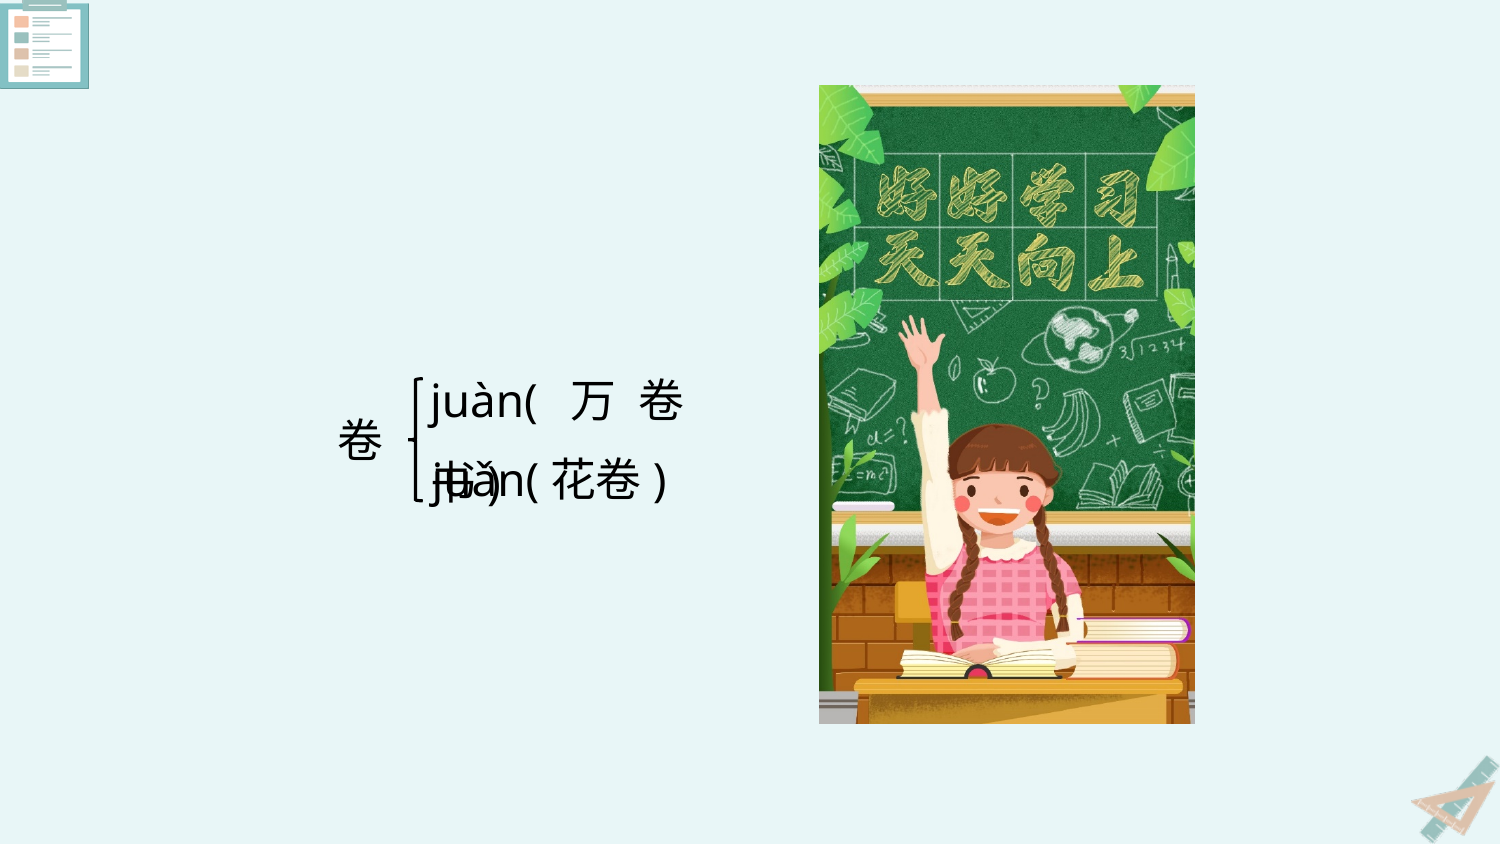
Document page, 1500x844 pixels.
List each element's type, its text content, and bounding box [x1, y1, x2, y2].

text_box juàn(万卷书) [415, 336, 699, 517]
picture [0, 0, 89, 89]
text_box [408, 379, 415, 500]
text_box 卷 [323, 404, 369, 475]
text_box juǎn(花卷) [416, 415, 701, 513]
picture [819, 85, 1195, 724]
picture [1411, 755, 1500, 844]
